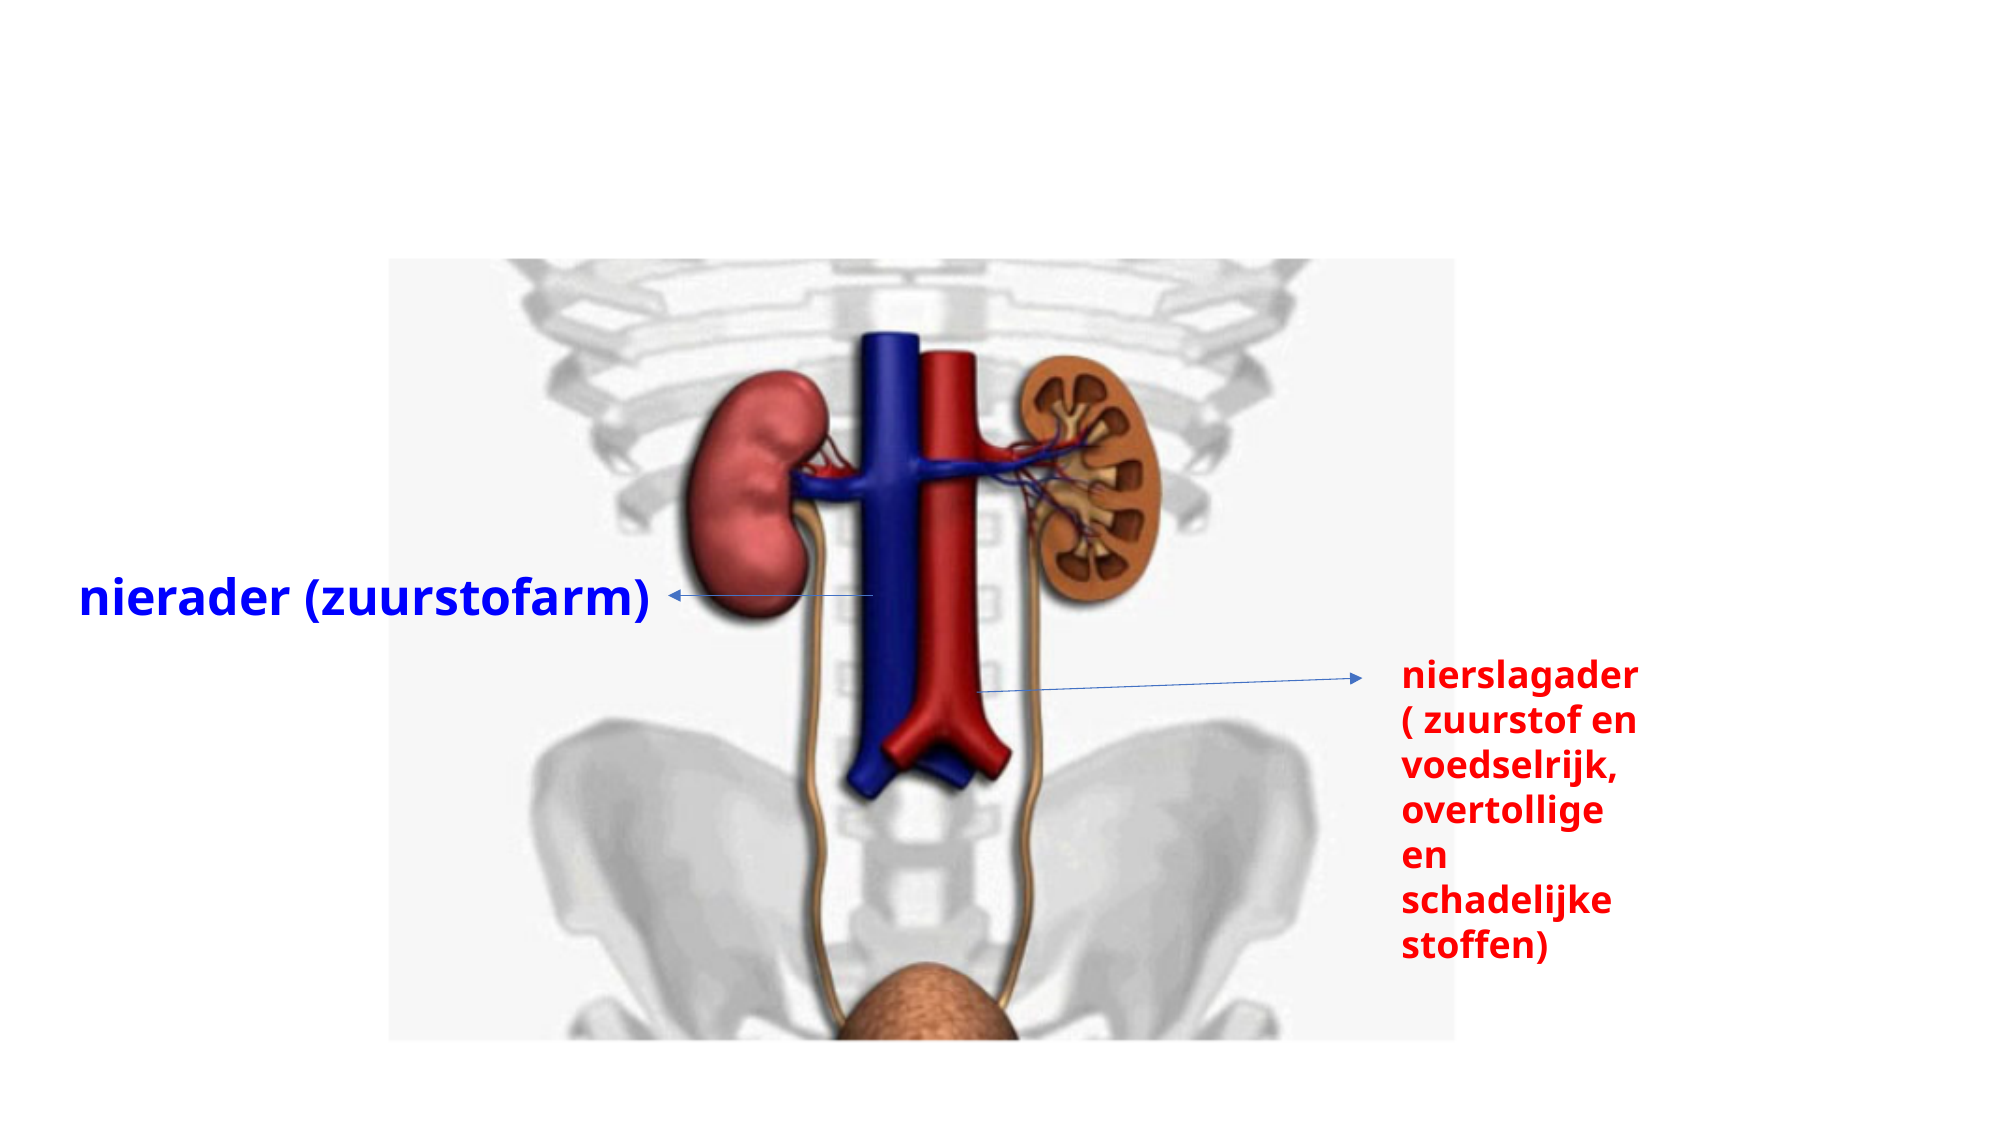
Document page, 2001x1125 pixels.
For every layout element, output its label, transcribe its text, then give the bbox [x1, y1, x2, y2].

text_box nierader (zuurstofarm) [63, 557, 352, 633]
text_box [976, 678, 1363, 693]
text_box nierslagader ( zuurstof en voedselrijk, overtollige en schadelijke stoffen) [1490, 644, 2000, 974]
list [352, 190, 1490, 1076]
